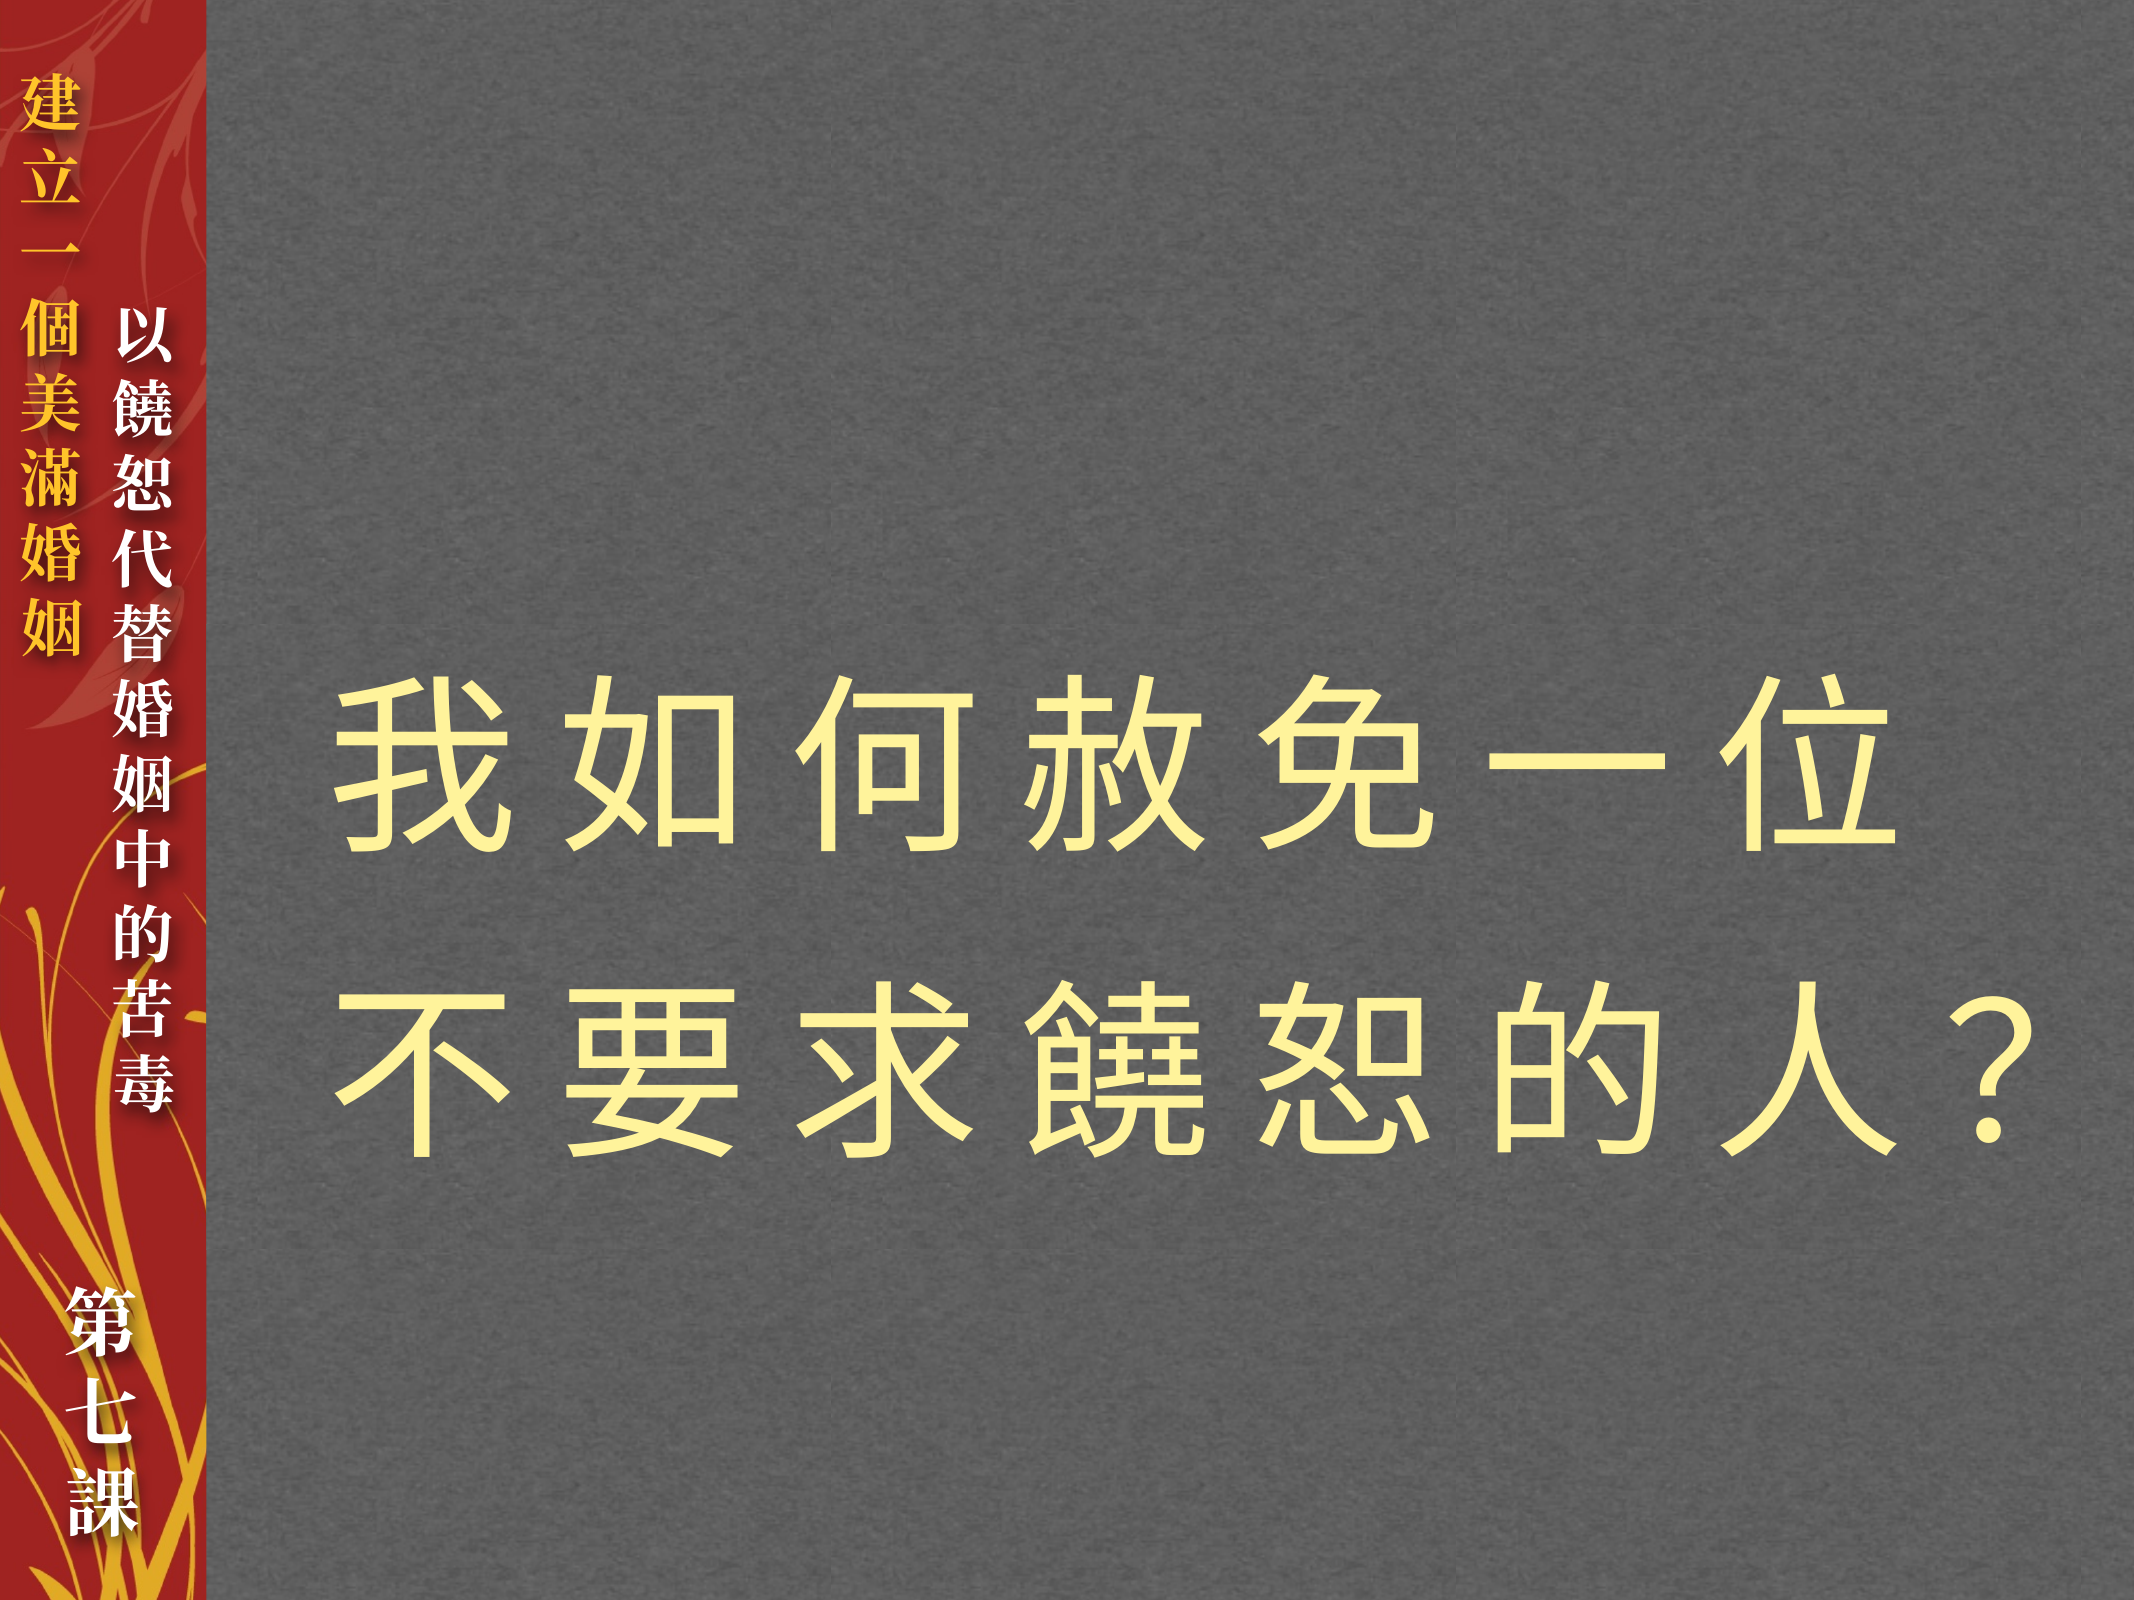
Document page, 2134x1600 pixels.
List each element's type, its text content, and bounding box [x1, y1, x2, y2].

picture [0, 0, 206, 1600]
text_box 我如何赦免一位不要求饒恕的人？ [317, 560, 2134, 1190]
text_box [206, 0, 2134, 1600]
